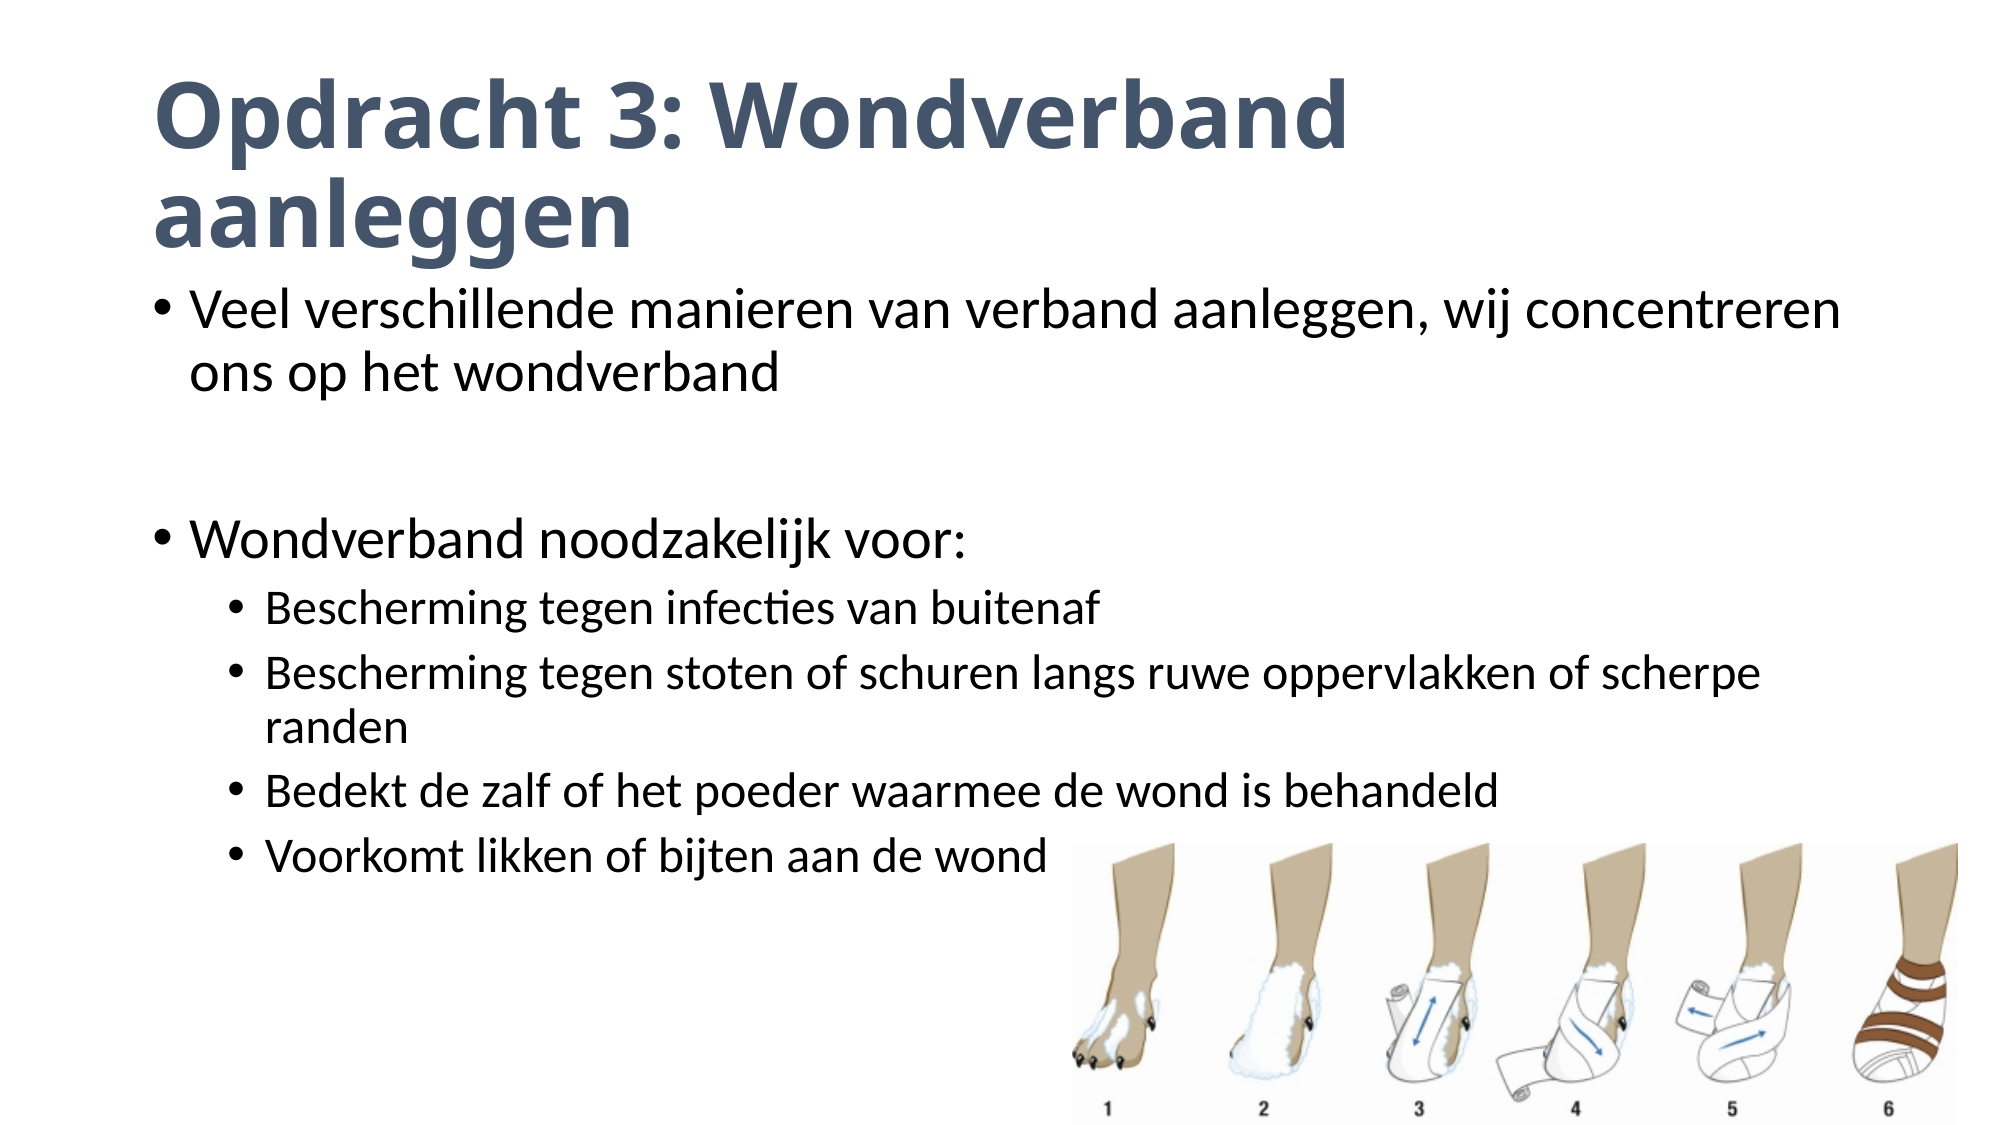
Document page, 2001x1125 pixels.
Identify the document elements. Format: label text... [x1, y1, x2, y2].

title Opdracht 3: Wondverband aanleggen [137, 59, 1863, 270]
picture [1072, 843, 1958, 1125]
list Veel verschillende manieren van verband aanleggen, wij concentreren ons op het wondverband Wondverband noodzakelijk voor: Bescherming tegen infecties van buitenaf Bescherming tegen stoten of schuren langs ruwe oppervlakken of scherpe randen Bedekt de zalf of het poeder waarmee de wond is behandeld Voorkomt likken of bijten aan de wond [137, 270, 1863, 985]
